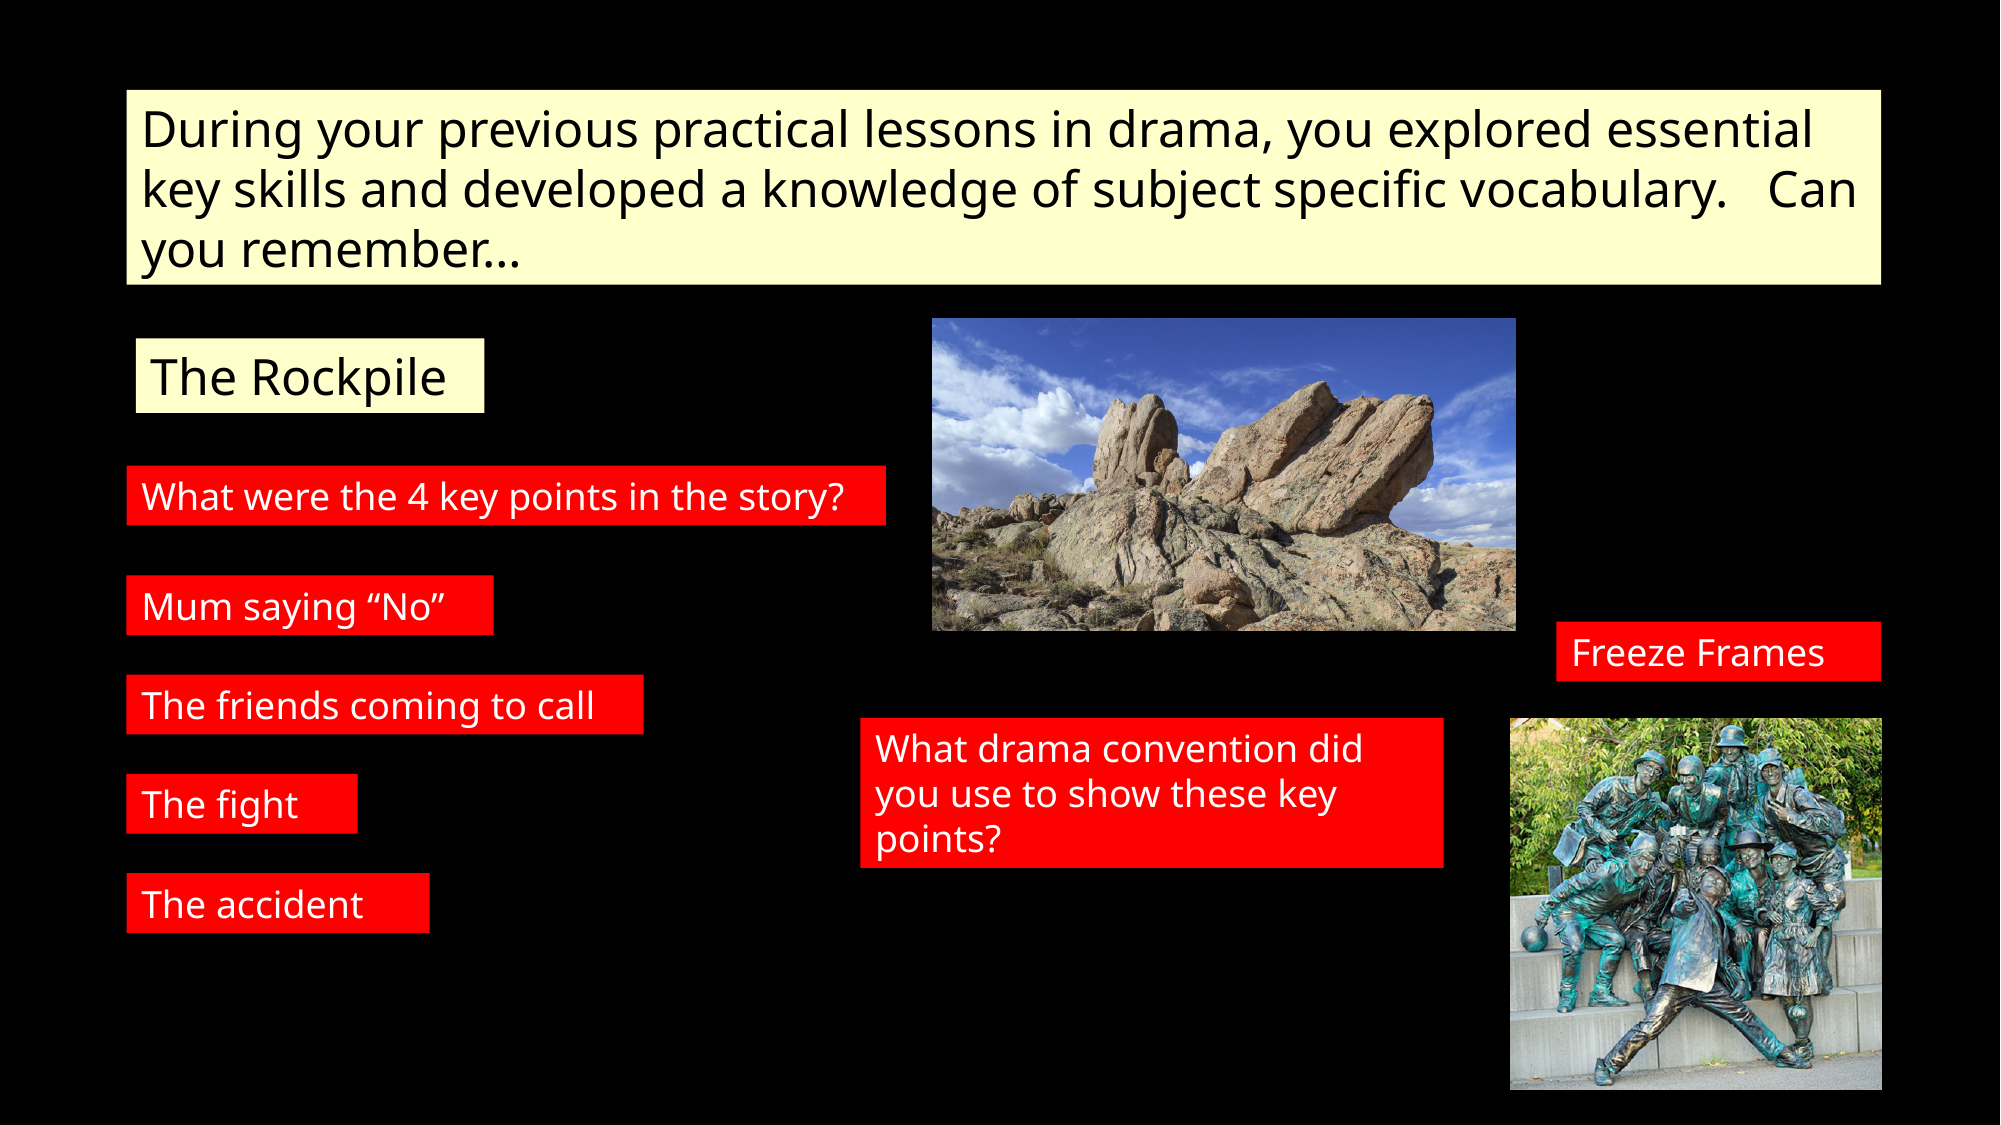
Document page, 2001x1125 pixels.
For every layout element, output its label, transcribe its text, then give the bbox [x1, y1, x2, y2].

text_box Freeze Frames [1556, 621, 1882, 682]
text_box The friends coming to call [126, 674, 644, 735]
text_box What drama convention did you use to show these key points? [860, 718, 1444, 868]
text_box The fight [126, 773, 358, 834]
text_box During your previous practical lessons in drama, you explored essential key skills and developed a knowledge of subject specific vocabulary. Can you remember… [126, 89, 1882, 285]
text_box What were the 4 key points in the story? [126, 465, 886, 526]
picture [1510, 718, 1882, 1090]
picture [932, 318, 1516, 631]
text_box Mum saying “No” [126, 575, 494, 636]
text_box The Rockpile [135, 338, 485, 413]
text_box The accident [126, 873, 430, 933]
